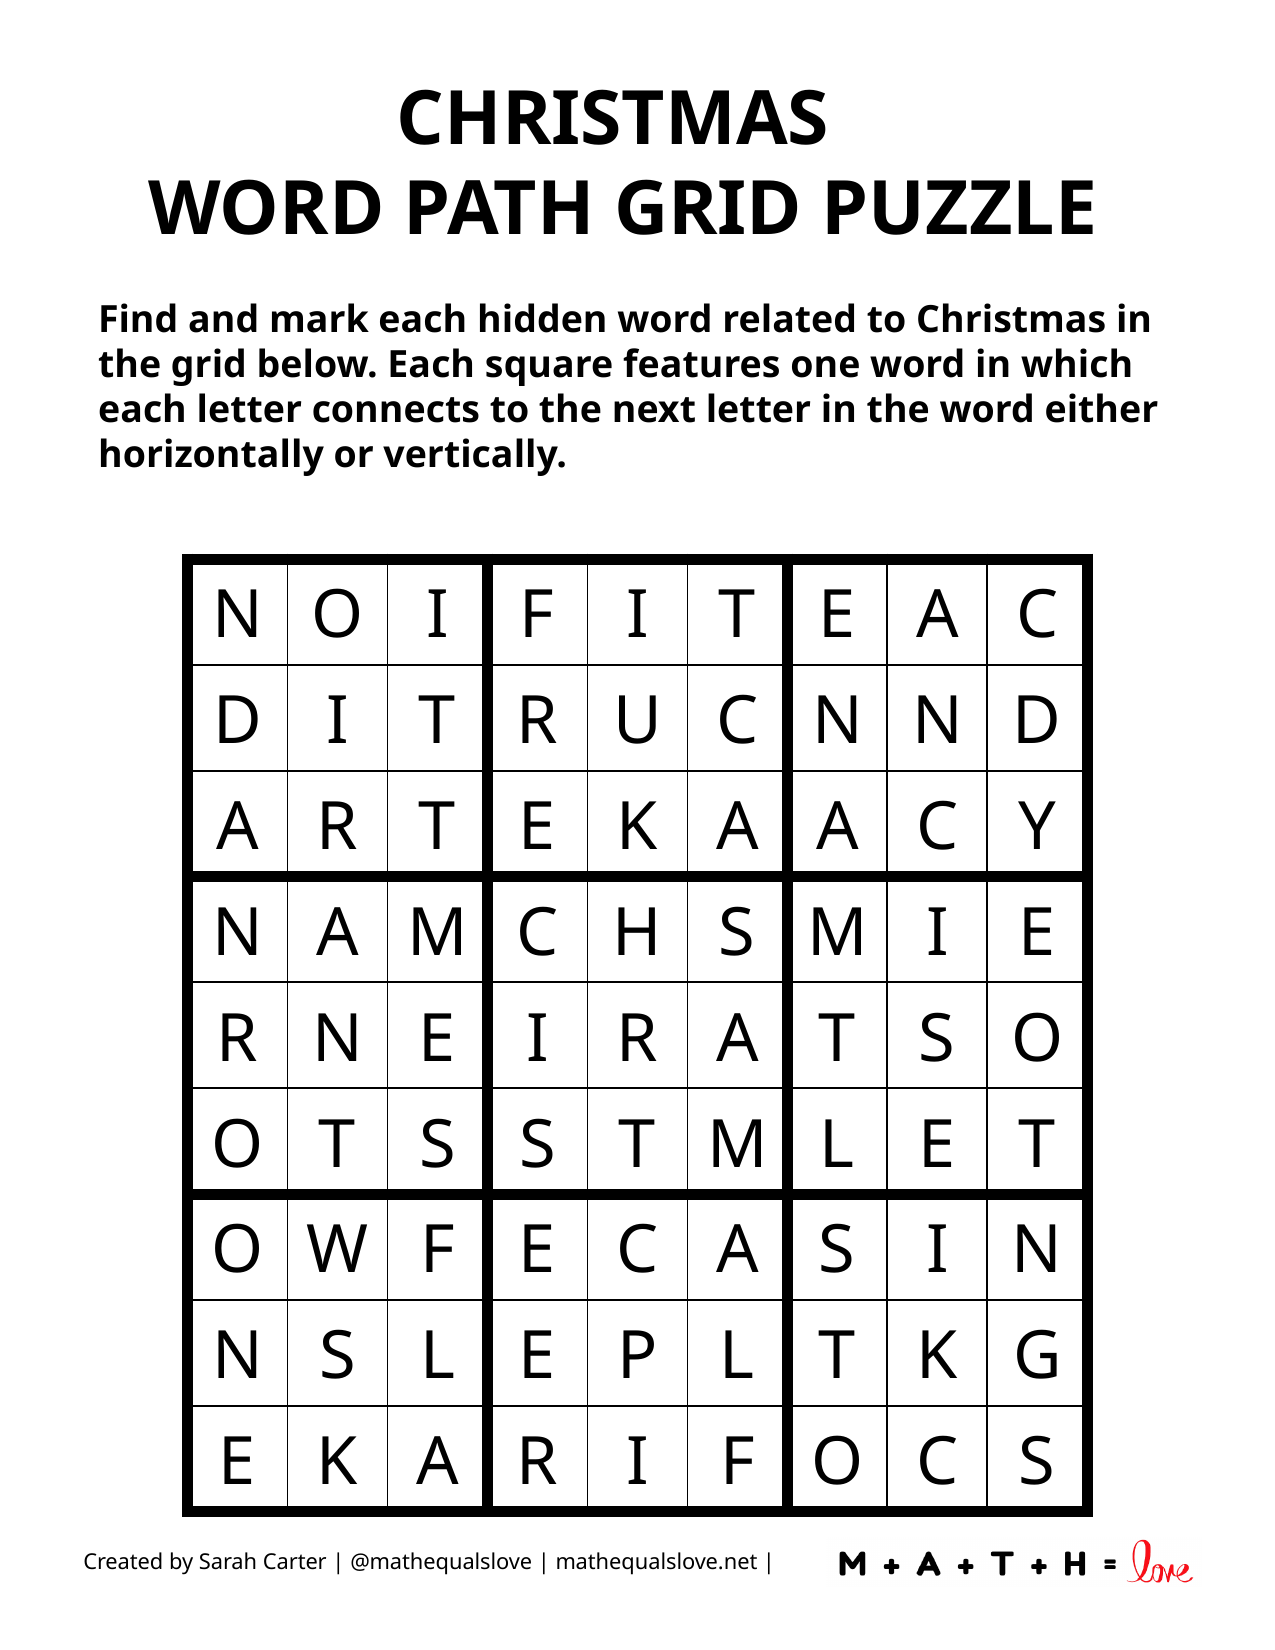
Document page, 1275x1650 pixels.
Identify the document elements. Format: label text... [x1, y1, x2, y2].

table_cell T [288, 1089, 387, 1189]
table_cell K [888, 1301, 986, 1405]
table_cell S [988, 1407, 1082, 1506]
picture [826, 1536, 1203, 1588]
table_cell O [988, 983, 1082, 1087]
table_cell C [888, 772, 986, 871]
table_header E [793, 565, 886, 664]
table_header I [388, 565, 482, 664]
table_cell A [688, 983, 782, 1087]
table_cell C [493, 882, 587, 981]
table_cell R [288, 772, 387, 871]
table_cell S [888, 983, 986, 1087]
text_box CHRISTMAS WORD PATH GRID PUZZLE [68, 62, 1178, 258]
table_cell C [688, 666, 782, 770]
table_cell M [388, 882, 482, 981]
table_cell U [588, 666, 687, 770]
table_cell O [193, 1200, 287, 1299]
text_box Created by Sarah Carter | @mathequalslove | mathequalslove.net | [68, 1540, 826, 1582]
table_cell K [288, 1407, 387, 1506]
table_cell I [888, 1200, 986, 1299]
table_cell A [193, 772, 287, 871]
table_cell M [793, 882, 886, 981]
table_cell R [493, 666, 587, 770]
table_cell I [588, 1407, 687, 1506]
table_cell N [193, 882, 287, 981]
table_cell H [588, 882, 687, 981]
table_cell D [988, 666, 1082, 770]
table_header O [288, 565, 387, 664]
table_cell I [493, 983, 587, 1087]
text_box Find and mark each hidden word related to Christmas in the grid below. Each square features one word in which each letter connects to the next letter in the word either horizontally or vertically. [83, 288, 1192, 528]
table_cell E [888, 1089, 986, 1189]
table_header N [193, 565, 287, 664]
table_cell E [193, 1407, 287, 1506]
table_cell R [193, 983, 287, 1087]
table_cell W [288, 1200, 387, 1299]
table_cell P [588, 1301, 687, 1405]
table_cell N [793, 666, 886, 770]
table_cell O [193, 1089, 287, 1189]
table_cell N [888, 666, 986, 770]
table_cell S [793, 1200, 886, 1299]
table_cell K [588, 772, 687, 871]
table_header C [988, 565, 1082, 664]
table_cell T [988, 1089, 1082, 1189]
table_cell T [388, 666, 482, 770]
table_cell M [688, 1089, 782, 1189]
table_cell L [688, 1301, 782, 1405]
table_header I [588, 565, 687, 664]
table_header A [888, 565, 986, 664]
table_cell A [688, 1200, 782, 1299]
table_cell T [588, 1089, 687, 1189]
table_header T [688, 565, 782, 664]
table_cell N [193, 1301, 287, 1405]
table_cell C [588, 1200, 687, 1299]
table_cell Y [988, 772, 1082, 871]
table_cell A [288, 882, 387, 981]
table_cell S [288, 1301, 387, 1405]
table_cell R [493, 1407, 587, 1506]
table_cell A [388, 1407, 482, 1506]
table_cell F [388, 1200, 482, 1299]
table_cell N [288, 983, 387, 1087]
table_cell I [288, 666, 387, 770]
table_cell G [988, 1301, 1082, 1405]
table_cell D [193, 666, 287, 770]
table_cell A [793, 772, 886, 871]
table_cell C [888, 1407, 986, 1506]
table_cell T [793, 1301, 886, 1405]
table_cell O [793, 1407, 886, 1506]
table_cell F [688, 1407, 782, 1506]
table_cell A [688, 772, 782, 871]
table_cell T [388, 772, 482, 871]
table_cell T [793, 983, 886, 1087]
table_cell E [388, 983, 482, 1087]
table_cell E [493, 1301, 587, 1405]
table_cell L [388, 1301, 482, 1405]
table_cell S [493, 1089, 587, 1189]
table_cell E [493, 1200, 587, 1299]
table_cell N [988, 1200, 1082, 1299]
table_header F [493, 565, 587, 664]
table_cell S [388, 1089, 482, 1189]
table_cell E [988, 882, 1082, 981]
table_cell R [588, 983, 687, 1087]
table_cell E [493, 772, 587, 871]
table_cell I [888, 882, 986, 981]
table_cell L [793, 1089, 886, 1189]
table_cell S [688, 882, 782, 981]
